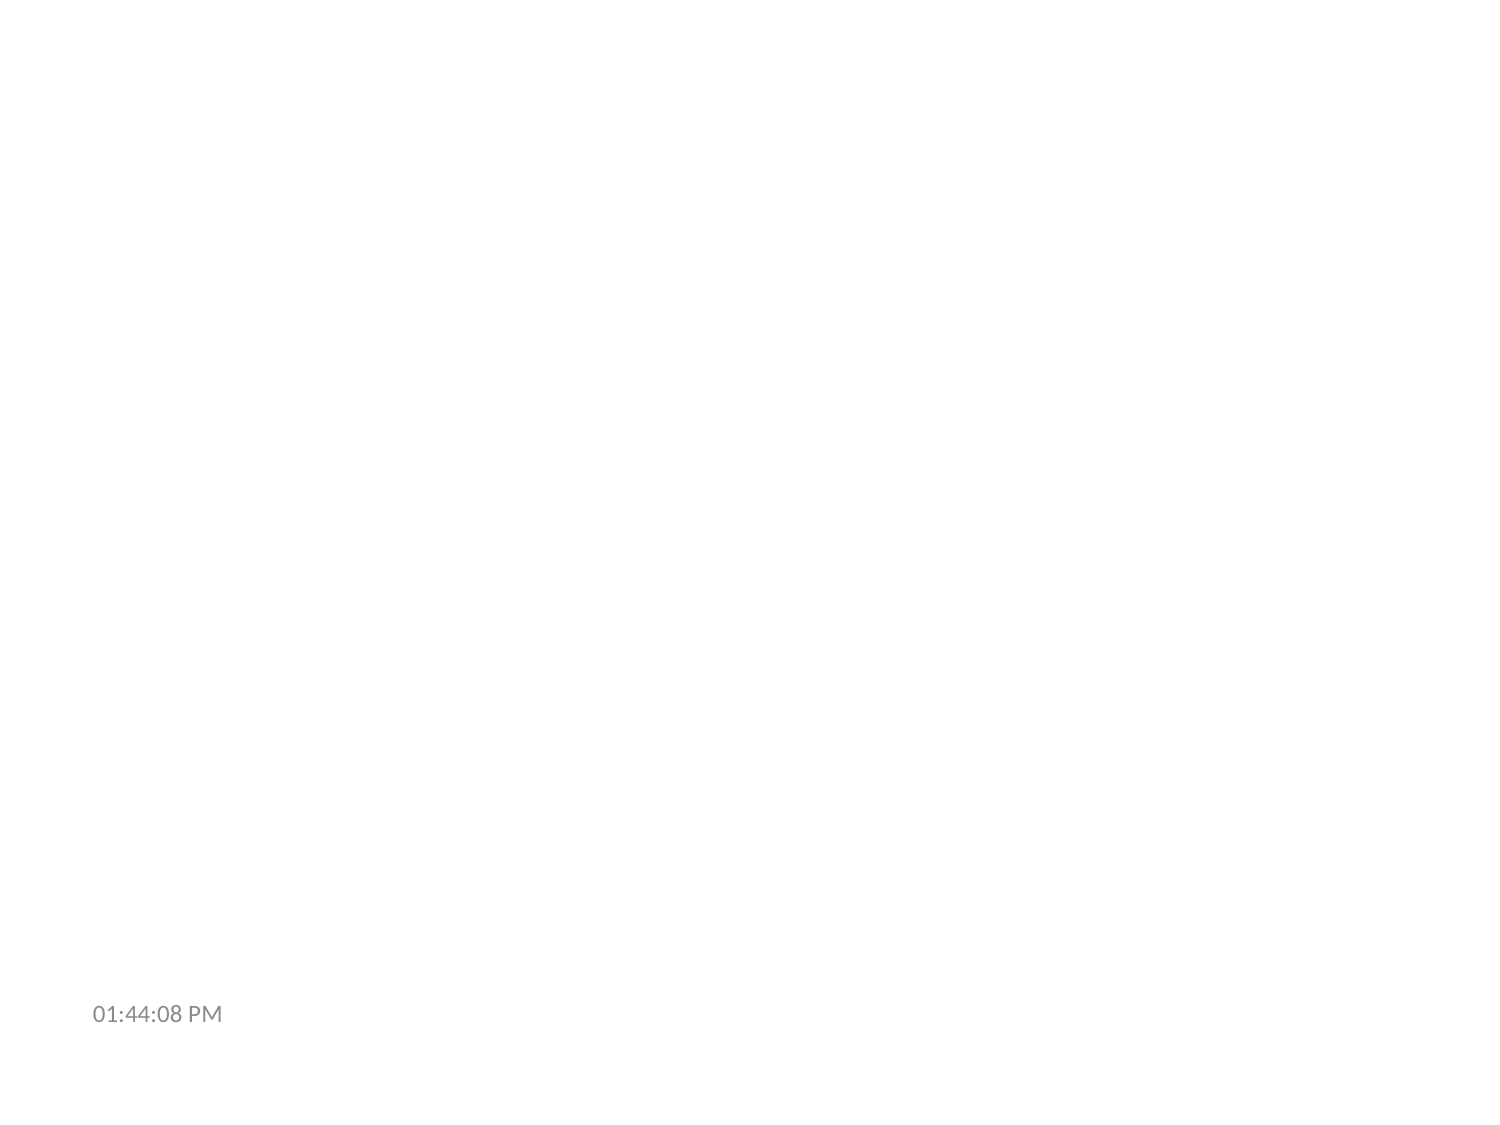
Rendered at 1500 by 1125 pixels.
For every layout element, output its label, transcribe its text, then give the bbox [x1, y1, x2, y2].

text_box 3:35:09 PM [77, 982, 428, 1043]
